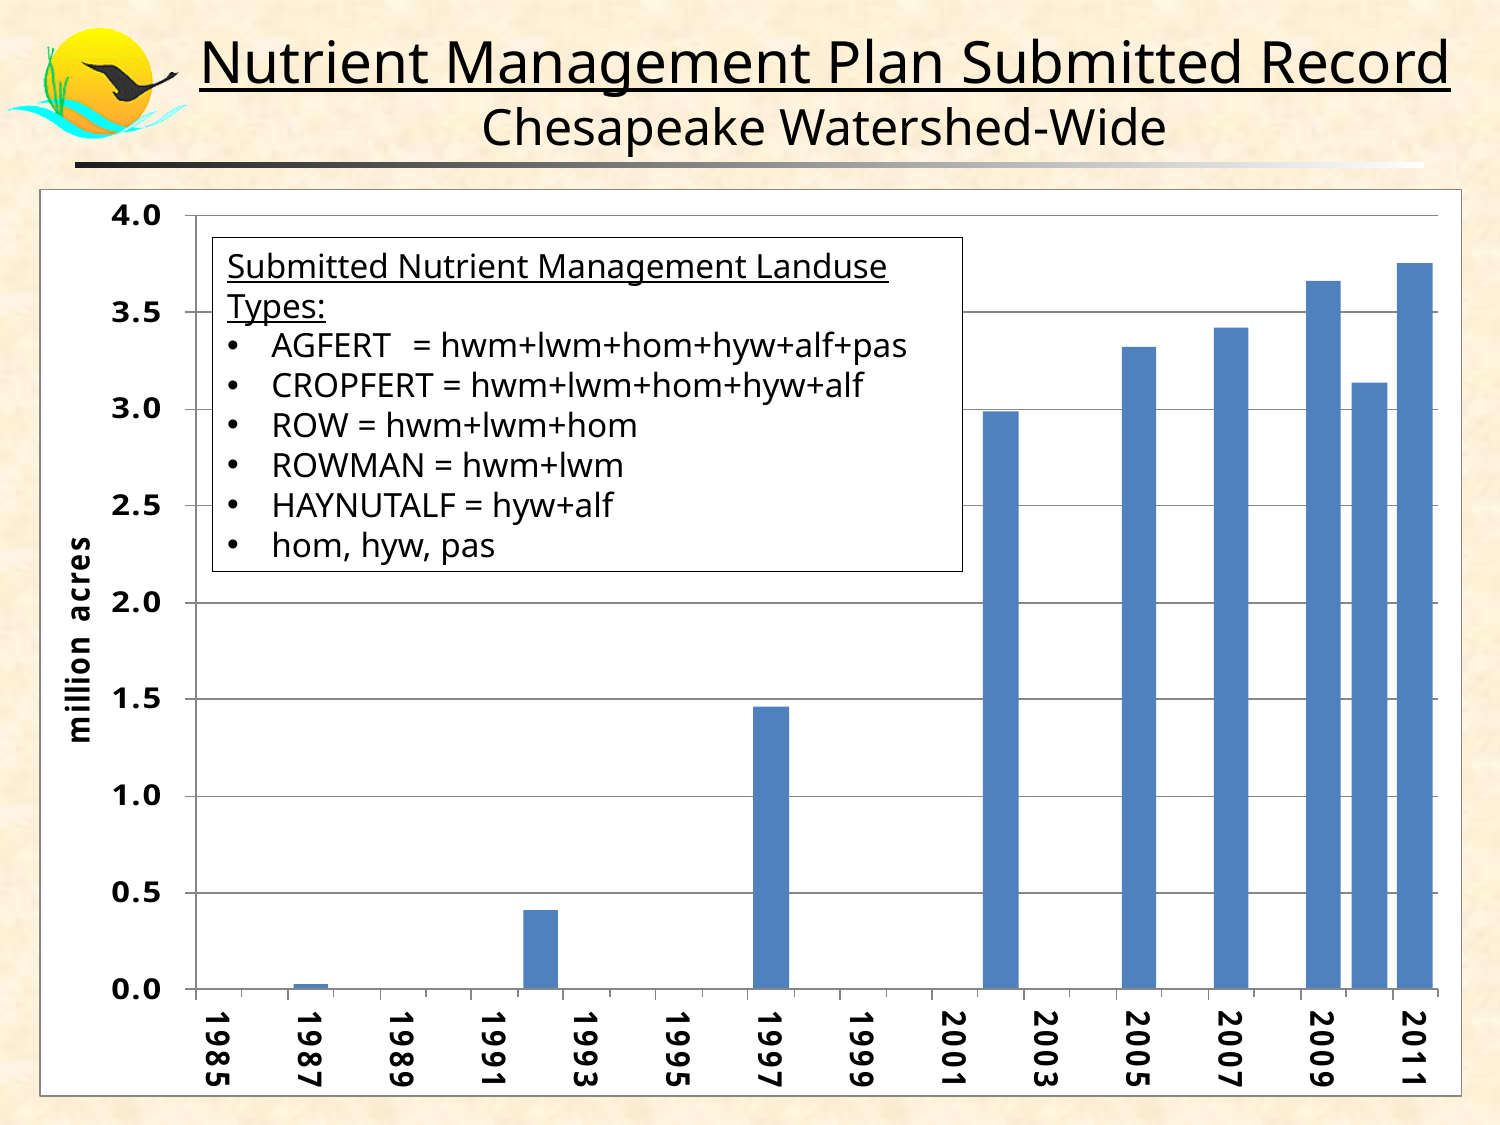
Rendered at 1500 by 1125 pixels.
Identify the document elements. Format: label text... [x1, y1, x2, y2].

text_box [75, 162, 1425, 168]
picture [0, 0, 1500, 1125]
text_box Nutrient Management Plan Submitted Record Chesapeake Watershed-Wide [174, 37, 1475, 163]
